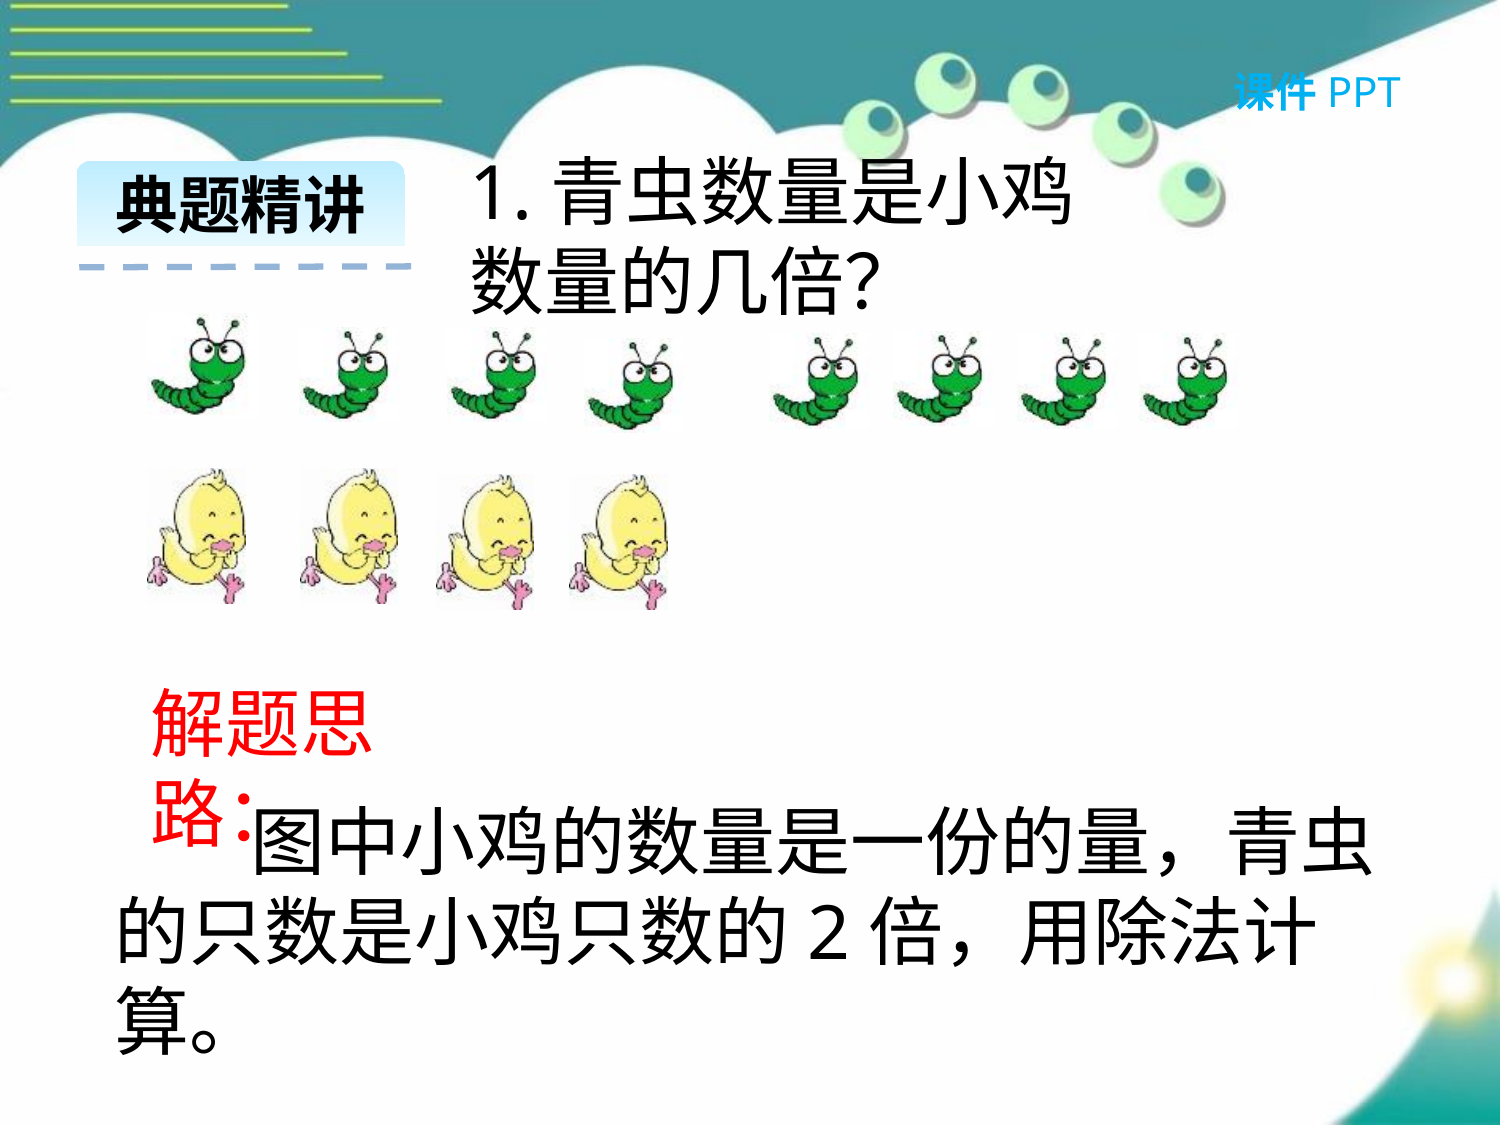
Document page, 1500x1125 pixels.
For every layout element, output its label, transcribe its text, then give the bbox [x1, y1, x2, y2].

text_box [147, 313, 1239, 433]
text_box 课件PPT [1218, 58, 1418, 124]
text_box 1.青虫数量是小鸡数量的几倍？ [454, 137, 1148, 312]
text_box 图中小鸡的数量是一份的量，青虫的只数是小鸡只数的2倍，用除法计算。 [100, 786, 1405, 1072]
picture [0, 0, 1500, 1125]
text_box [147, 467, 668, 610]
text_box 解题思路： [135, 668, 526, 864]
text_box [76, 160, 420, 268]
